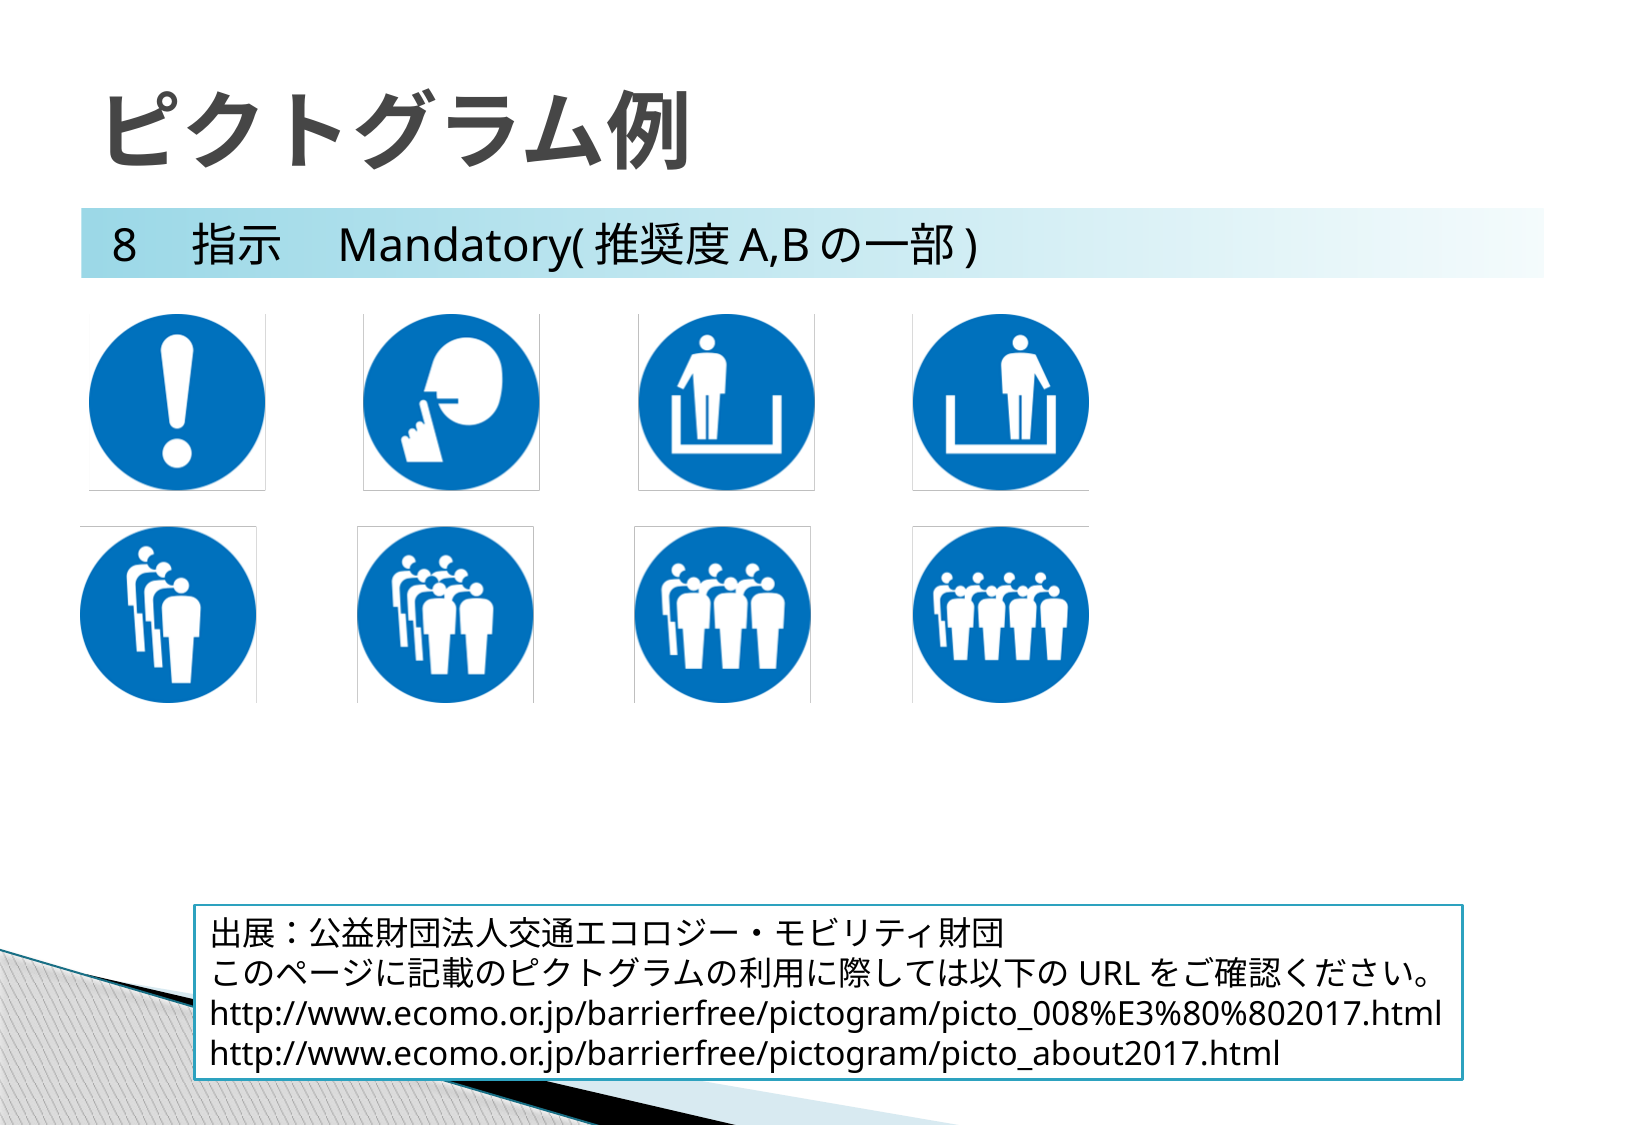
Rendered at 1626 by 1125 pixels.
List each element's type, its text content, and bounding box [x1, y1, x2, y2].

picture [79, 314, 1089, 703]
title ピクトグラム例 [81, 34, 1544, 223]
text_box 出展：公益財団法人交通エコロジー・モビリティ財団 このページに記載のピクトグラムの利用に際しては以下のURLをご確認ください。 http://www.ecomo.or.jp/barrierfree/pictogram/picto_008%E3%80%802017.html http://www.ecomo.or.jp/barrierfree/pictogram/picto_about2017.html [194, 905, 1463, 1080]
list 8 指示 Mandatory(推奨度A,Bの一部) [81, 223, 1544, 278]
